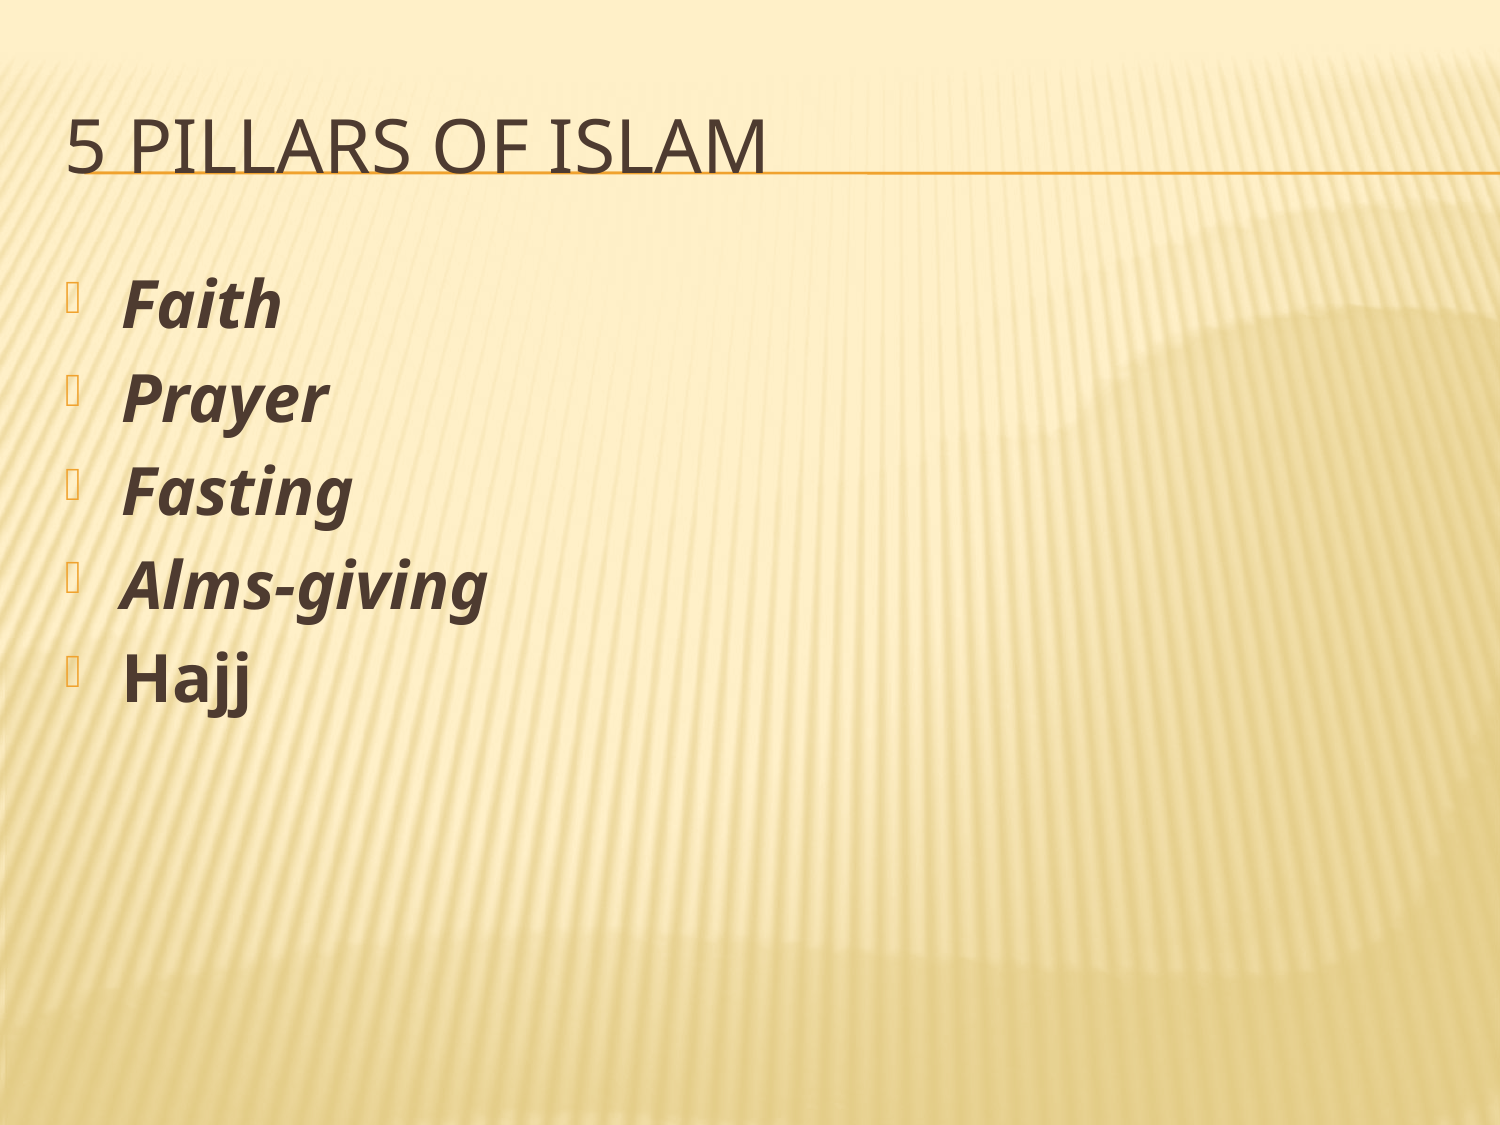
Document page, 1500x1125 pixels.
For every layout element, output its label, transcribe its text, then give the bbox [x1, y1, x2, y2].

title 5 Pillars of Islam [50, 75, 1475, 213]
list Faith Prayer Fasting Alms-giving Hajj [50, 254, 1475, 998]
